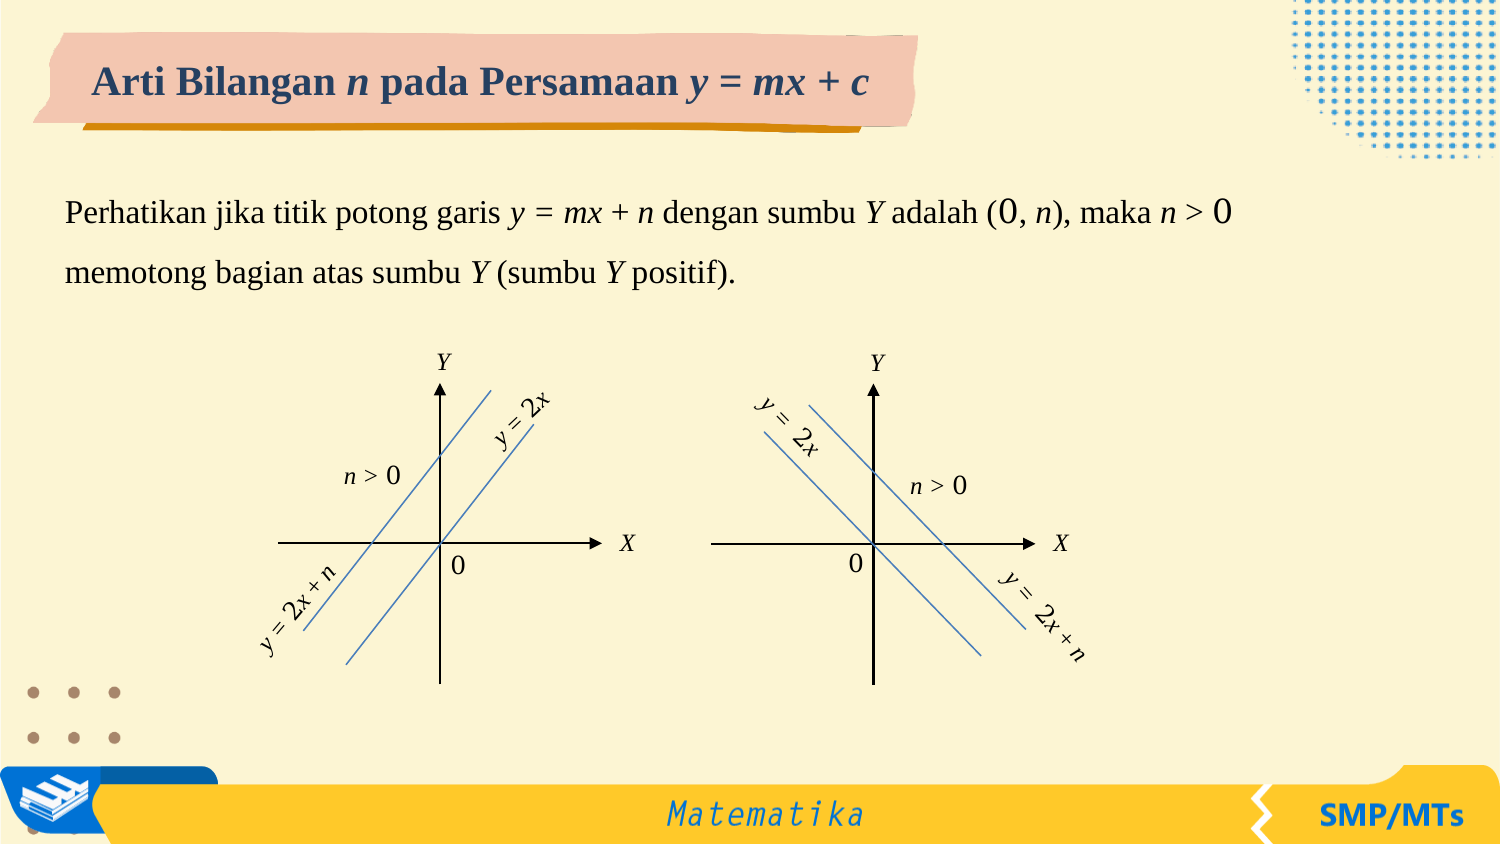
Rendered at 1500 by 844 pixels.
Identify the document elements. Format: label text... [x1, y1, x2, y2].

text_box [272, 338, 655, 685]
picture [0, 0, 1500, 844]
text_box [33, 32, 938, 133]
text_box Perhatikan jika titik potong garis y = mx + n dengan sumbu Y adalah (0, n), maka n > 0 memotong bagian atas sumbu Y (sumbu Y positif). [49, 162, 1327, 298]
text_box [711, 338, 1089, 700]
